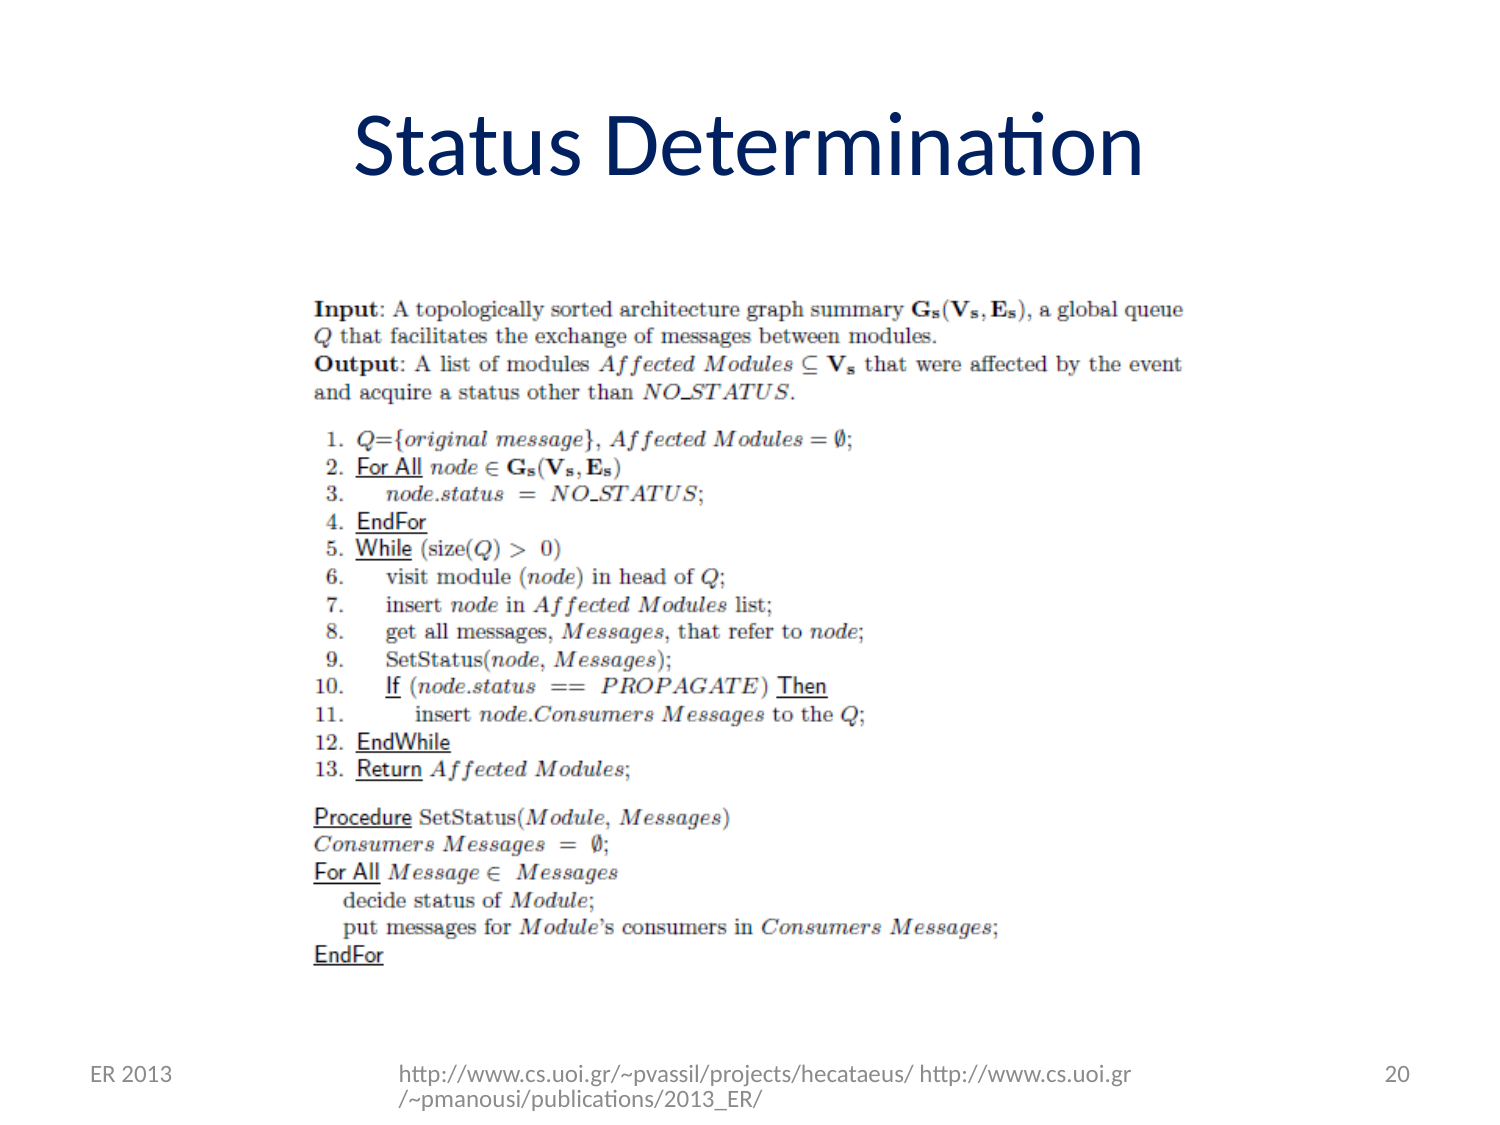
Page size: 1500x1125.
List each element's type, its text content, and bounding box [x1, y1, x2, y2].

slide_number ER 2013 [75, 1042, 425, 1103]
footer http://www.cs.uoi.gr/~pvassil/projects/hecataeus/ http://www.cs.uoi.gr/~pmanousi/publications/2013_ER/ [425, 1042, 1152, 1103]
title Status Determination [75, 45, 1425, 233]
slide_number 20 [1152, 1042, 1425, 1103]
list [298, 284, 1202, 984]
